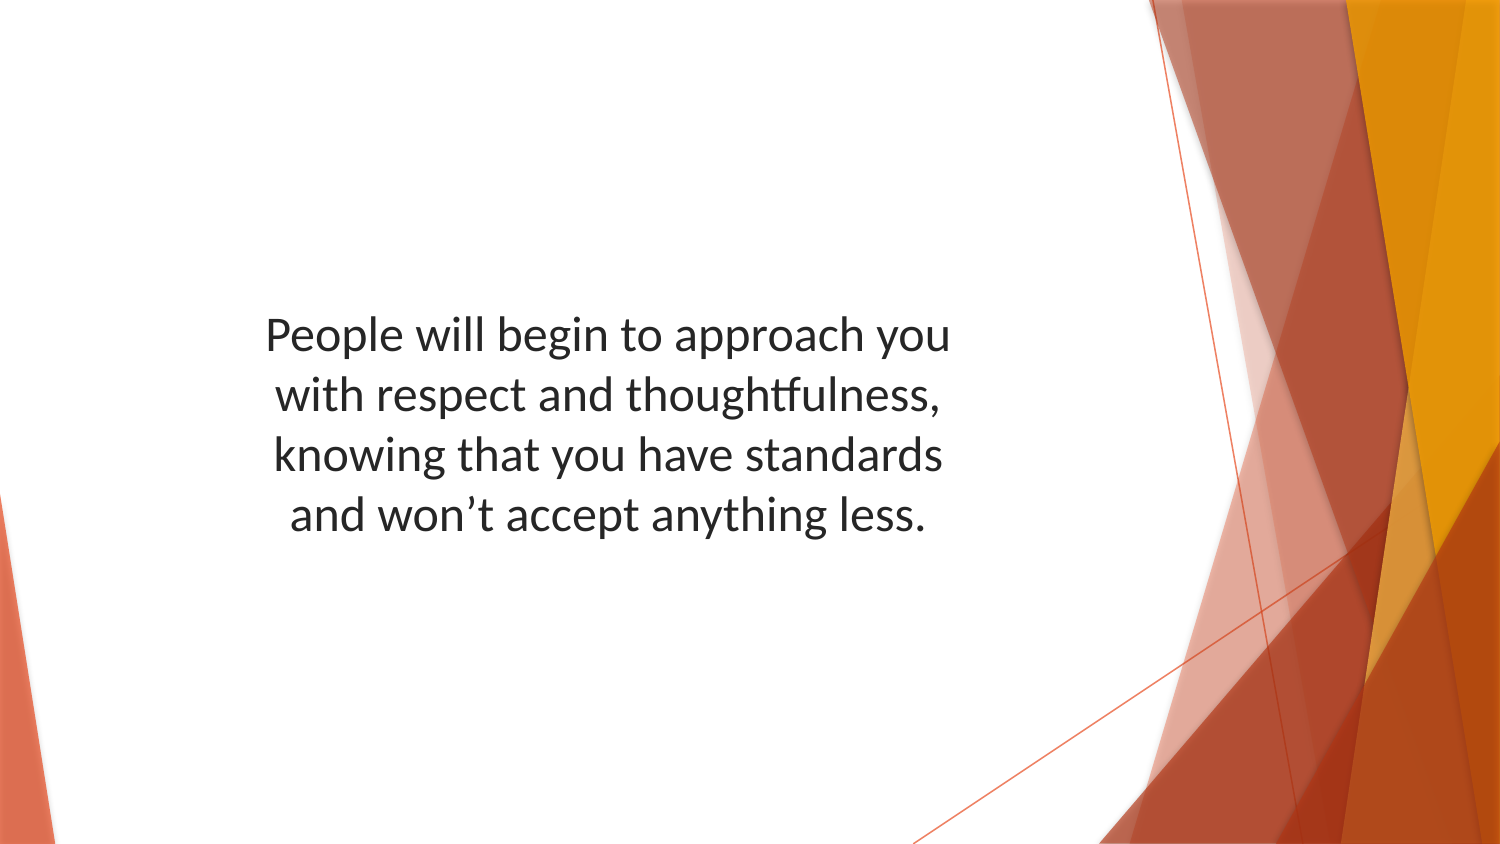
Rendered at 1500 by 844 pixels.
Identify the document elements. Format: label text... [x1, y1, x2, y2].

list People will begin to approach you with respect and thoughtfulness, knowing that you have standards and won’t accept anything less. [242, 114, 975, 729]
